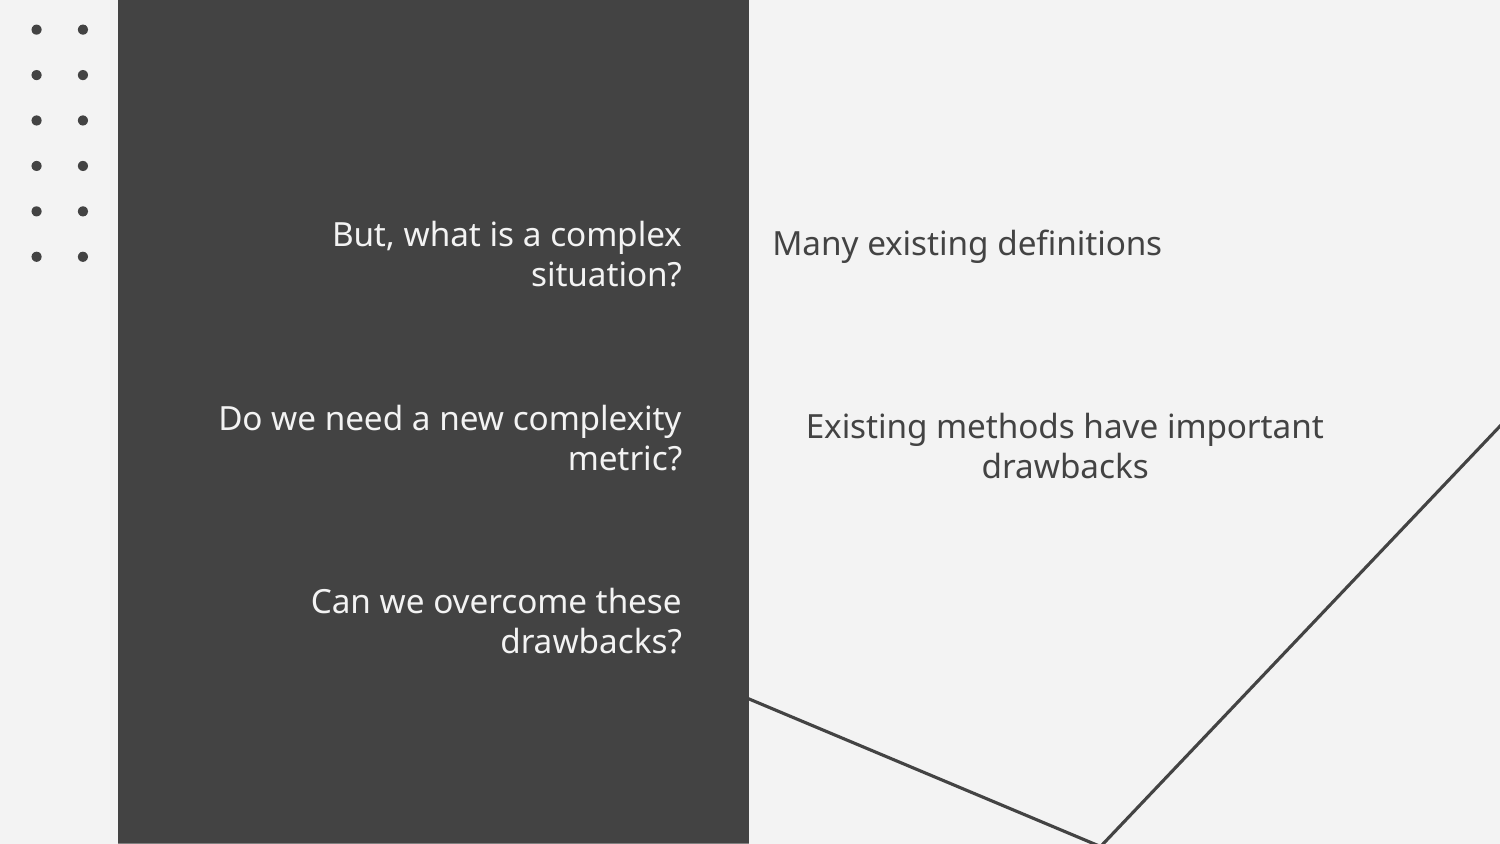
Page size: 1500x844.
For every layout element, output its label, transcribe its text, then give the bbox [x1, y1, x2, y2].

subtitle But, what is a complex situation? [177, 174, 698, 302]
title Many existing definitions [664, 207, 1271, 302]
subtitle Do we need a new complexity metric? [177, 358, 698, 486]
text_box Existing methods have important drawbacks [746, 390, 1385, 486]
subtitle Can we overcome these drawbacks? [177, 541, 698, 670]
